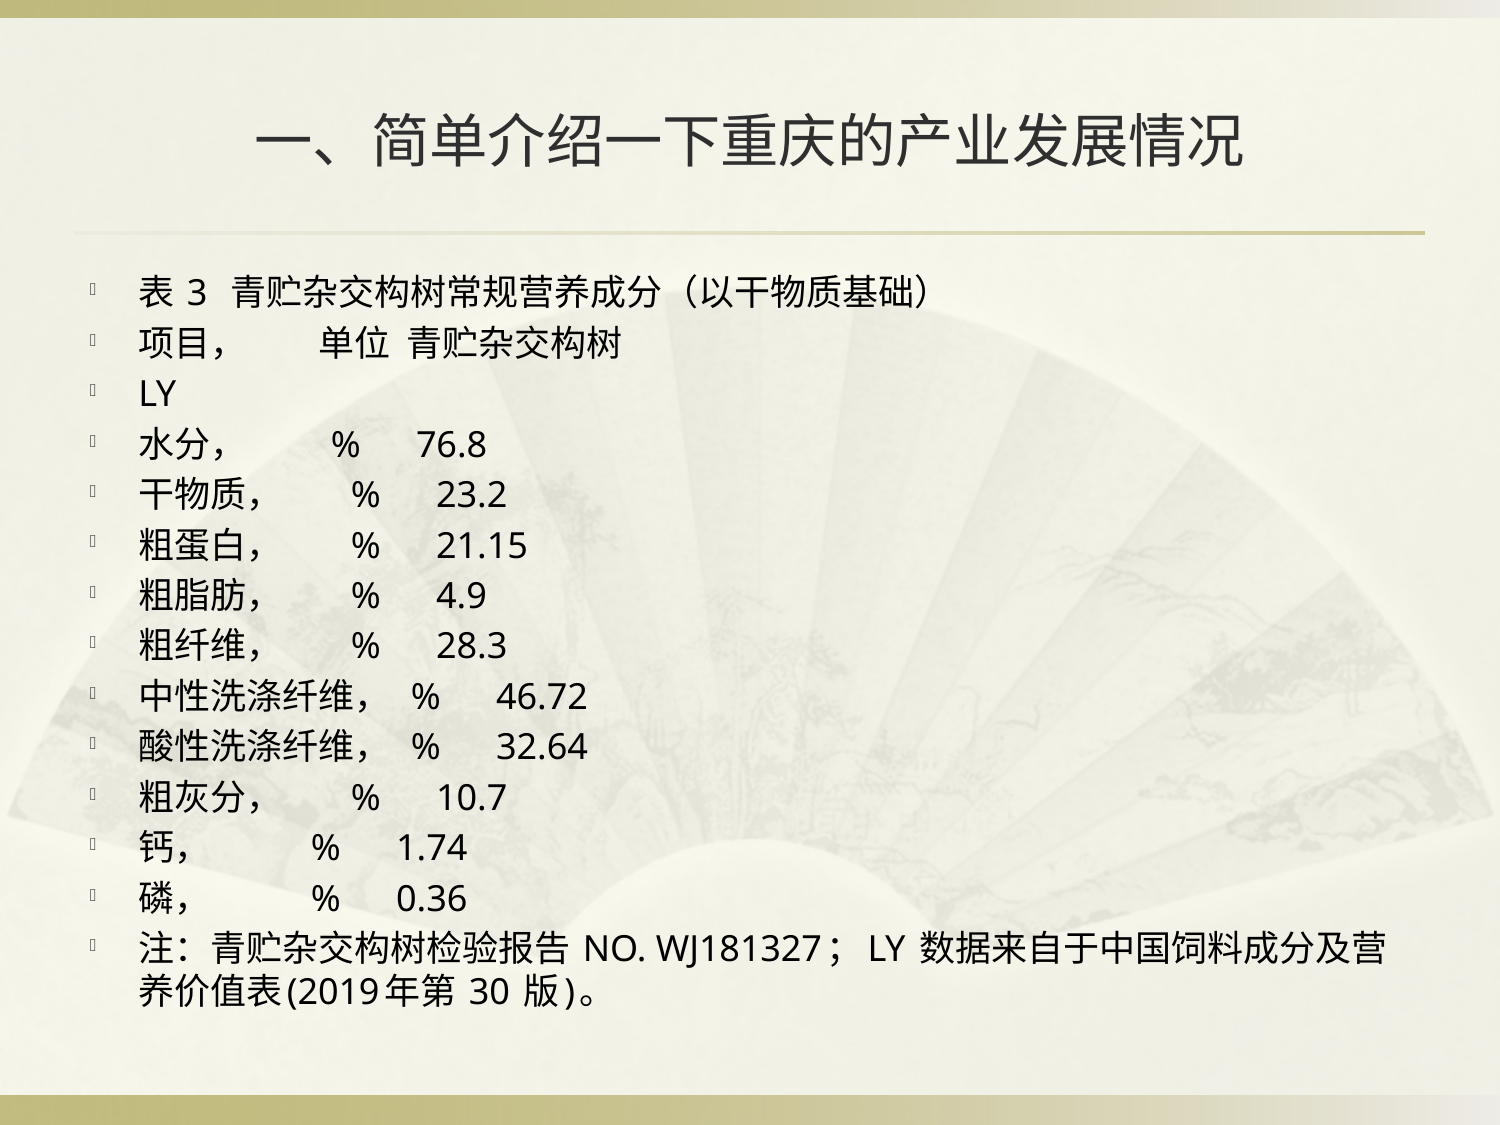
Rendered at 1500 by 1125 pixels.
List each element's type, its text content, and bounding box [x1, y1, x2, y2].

title 一、简单介绍一下重庆的产业发展情况 [75, 45, 1425, 233]
list 表 3 青贮杂交构树常规营养成分（以干物质基础） 项目， 单位 青贮杂交构树 LY 水分， % 76.8 干物质， % 23.2 粗蛋白， % 21.15 粗脂肪， % 4.9 粗纤维， % 28.3 中性洗涤纤维， % 46.72 酸性洗涤纤维， % 32.64 粗灰分， % 10.7 钙， % 1.74 磷， % 0.36 注：青贮杂交构树检验报告 NO. WJ181327；LY 数据来自于中国饲料成分及营养价值表(2019年第 30 版)。 [75, 262, 1425, 1032]
